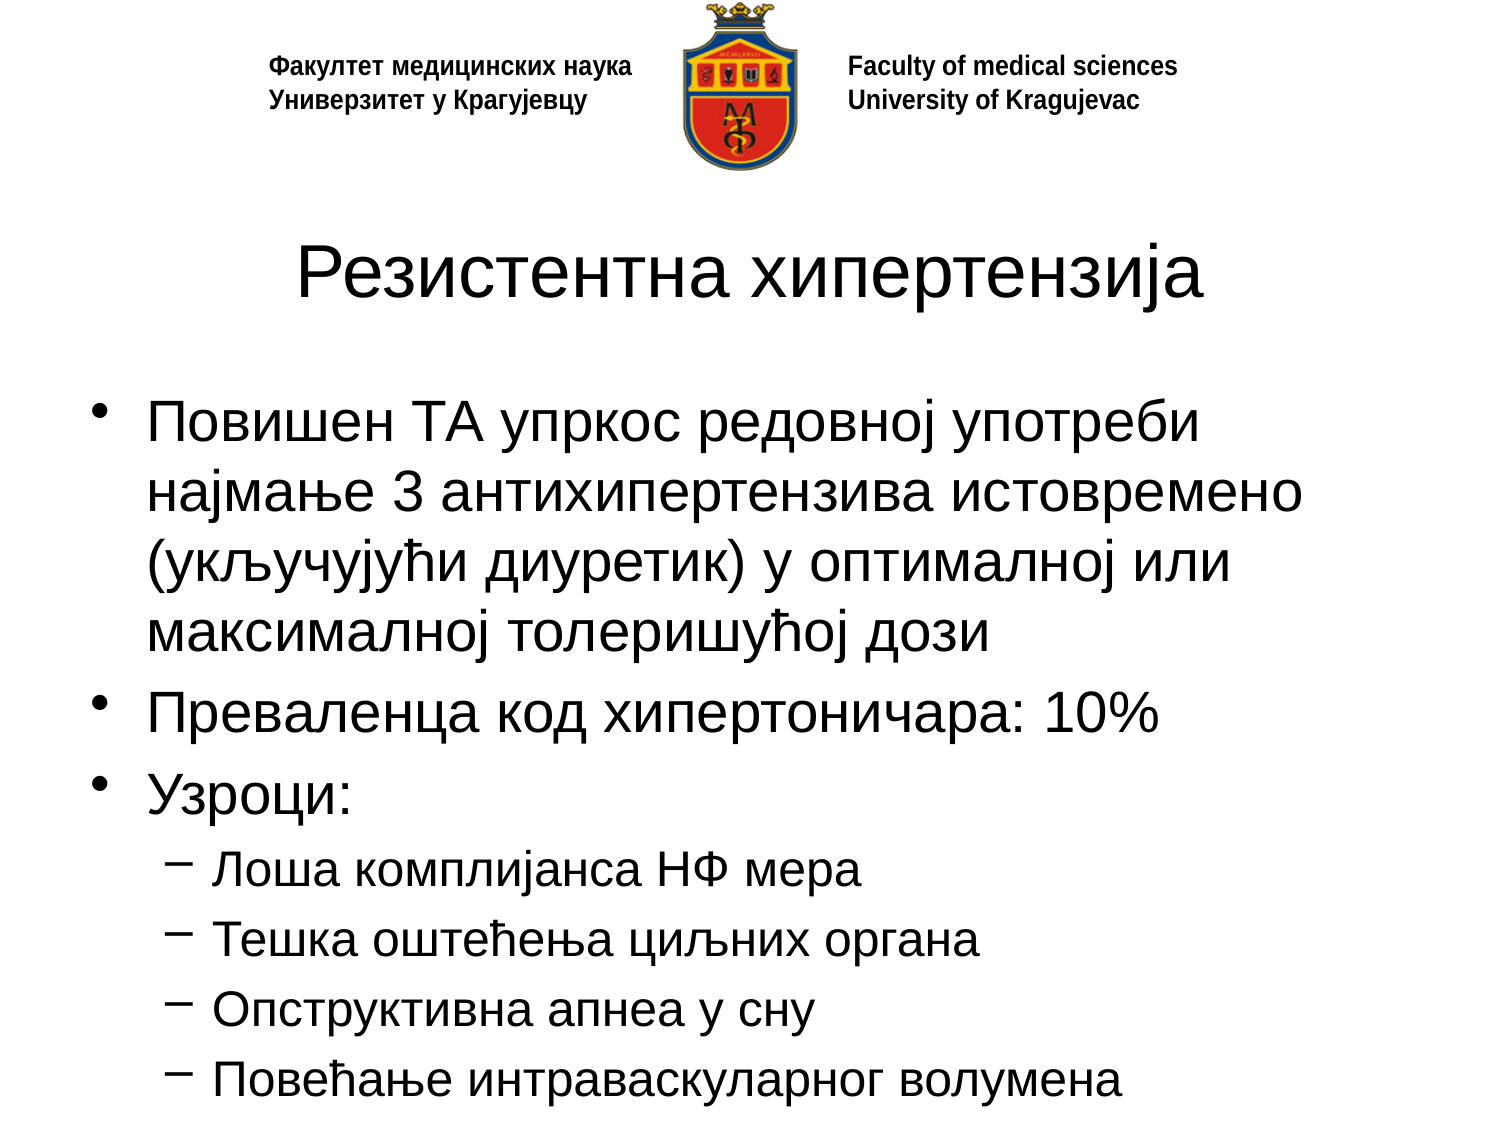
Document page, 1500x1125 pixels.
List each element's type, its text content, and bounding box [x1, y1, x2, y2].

list Повишен ТА упркос редовној употреби најмање 3 антихипертензива истовремено (укључујући диуретик) у оптималној или максималној толеришућој дози Преваленца код хипертоничара: 10% Узроци: Лоша комплијанса НФ мера Тешка оштећења циљних органа Опструктивна апнеа у сну Повећање интраваскуларног волумена [74, 374, 1426, 1118]
title Резистентна хипертензија [74, 173, 1426, 362]
